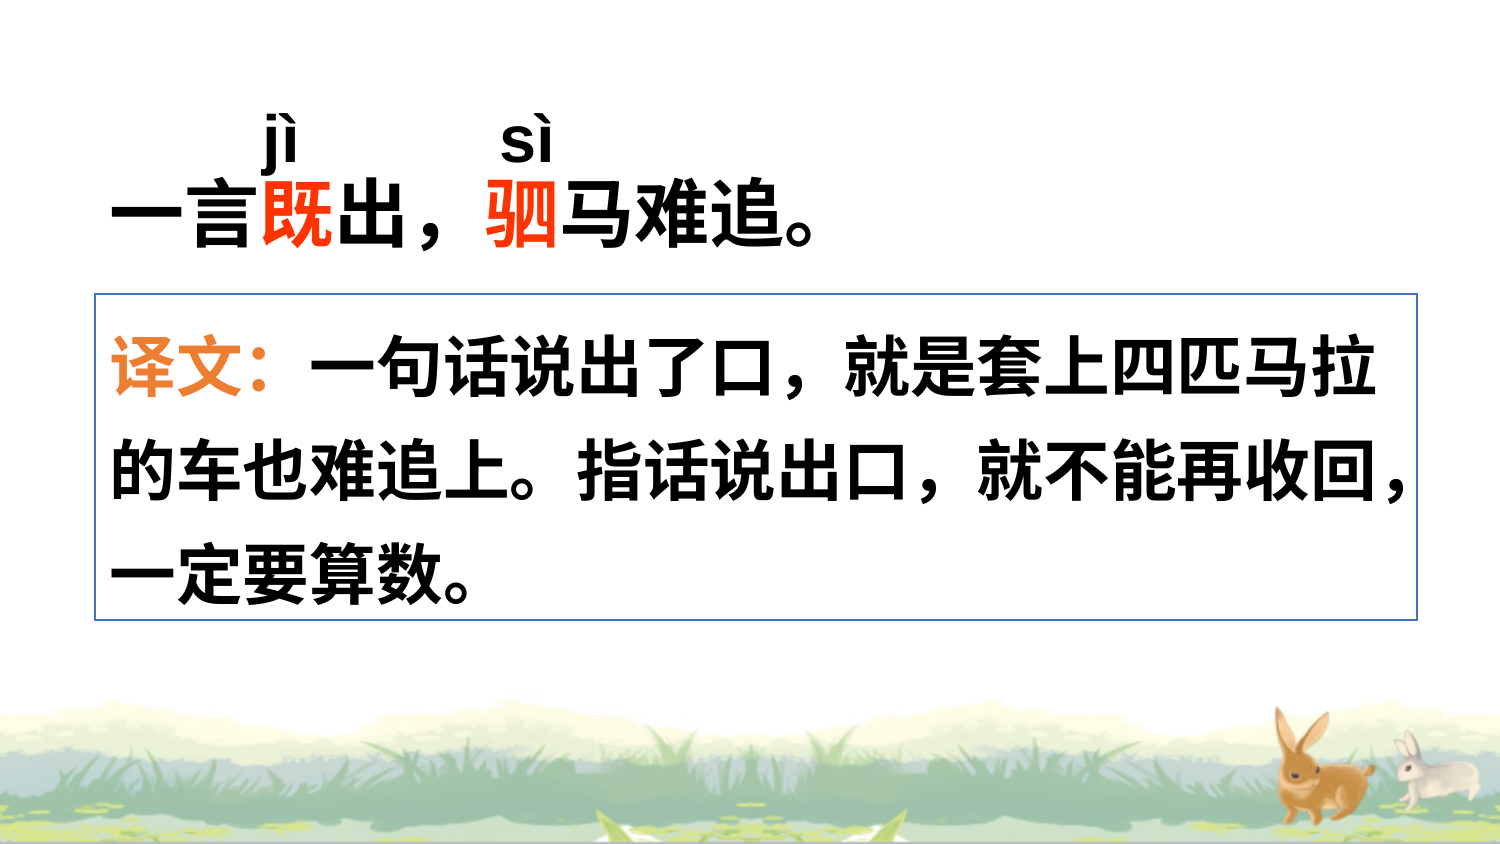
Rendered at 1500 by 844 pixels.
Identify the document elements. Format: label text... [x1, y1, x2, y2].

text_box sì [484, 88, 571, 184]
picture [0, 0, 1500, 844]
text_box 一言既出，驷马难追。 [94, 132, 1406, 265]
text_box jì [247, 88, 353, 184]
text_box 译文：一句话说出了口，就是套上四匹马拉的车也难追上。指话说出口，就不能再收回，一定要算数。 [94, 293, 1418, 621]
